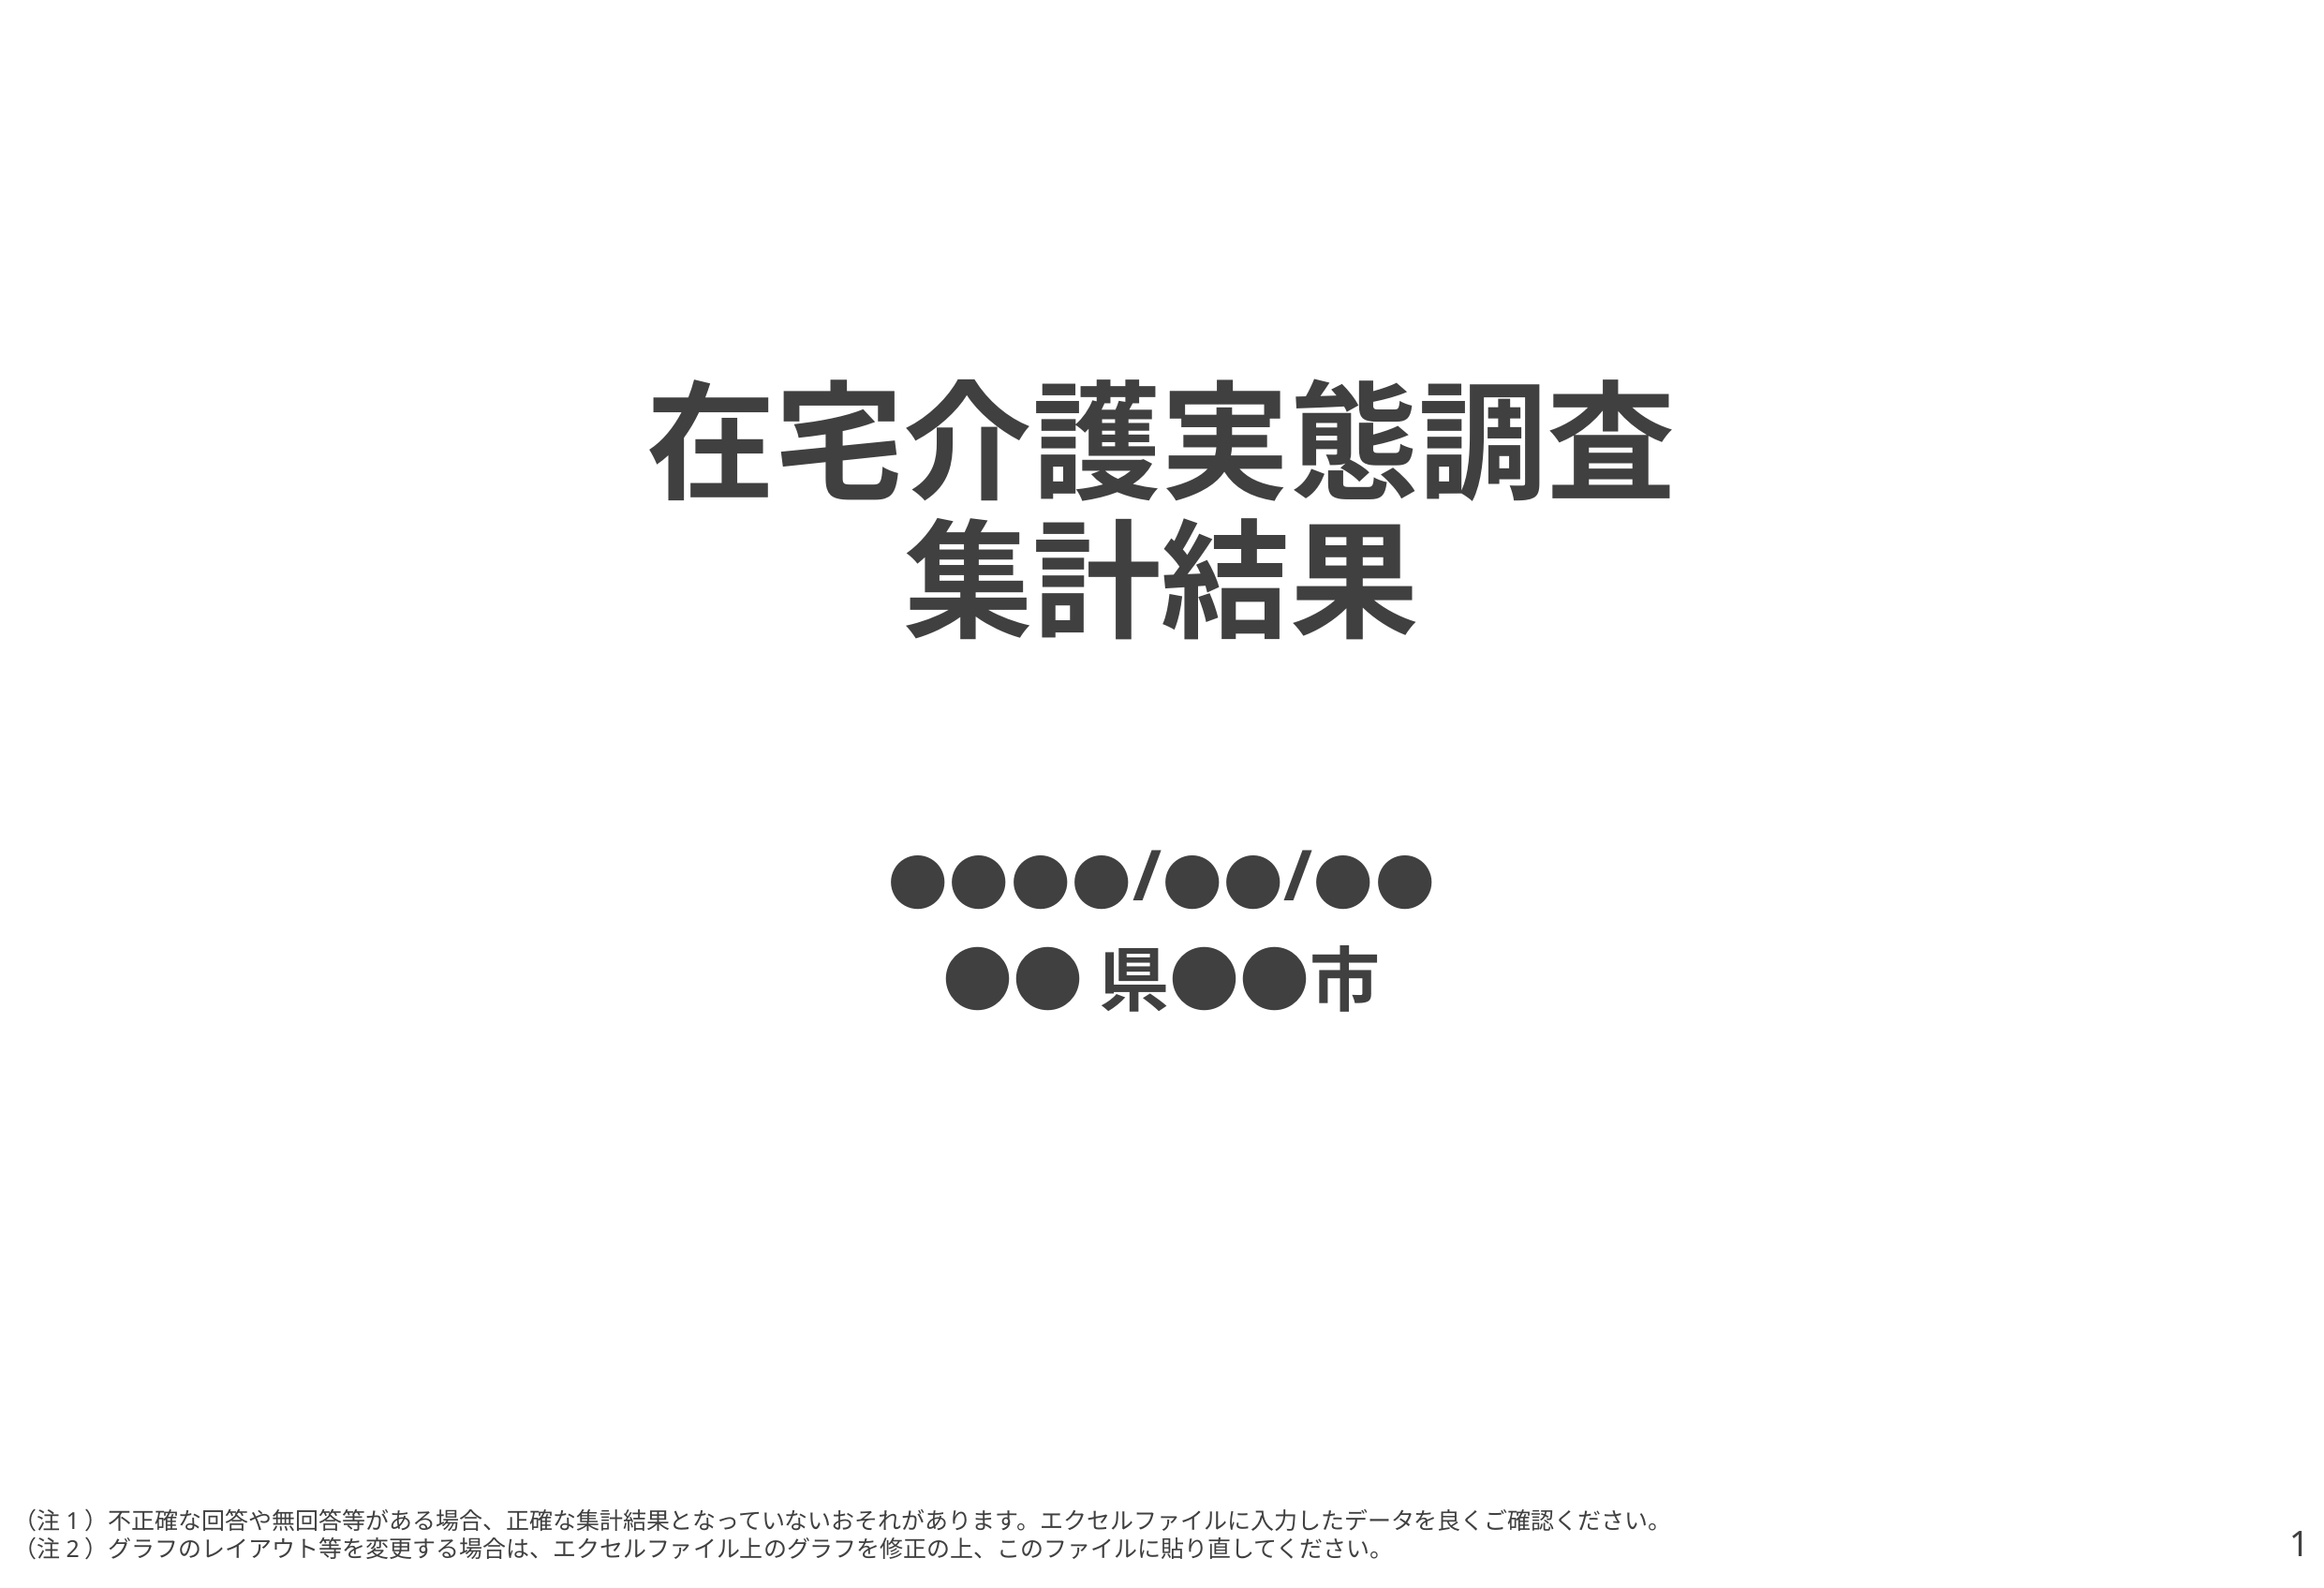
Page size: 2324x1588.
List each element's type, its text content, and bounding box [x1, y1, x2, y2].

title 在宅介護実態調査 集計結果 [174, 233, 2150, 663]
text_box ●●●●/●●/●● [873, 823, 1450, 922]
text_box （注1）不正確な回答や無回答等がある場合、正確な集計結果となっていないおそれがあります。エクセルファイルに入力したデータを良くご確認ください。 （注2）グラフのレイアウト等を変更する場合は、エクセルファイル上のグラフを修正の上、このファイルに貼り直してください。 [0, 1498, 2154, 1569]
slide_number 1 [1800, 1503, 2324, 1588]
text_box ●●県●●市 [928, 928, 1395, 1028]
